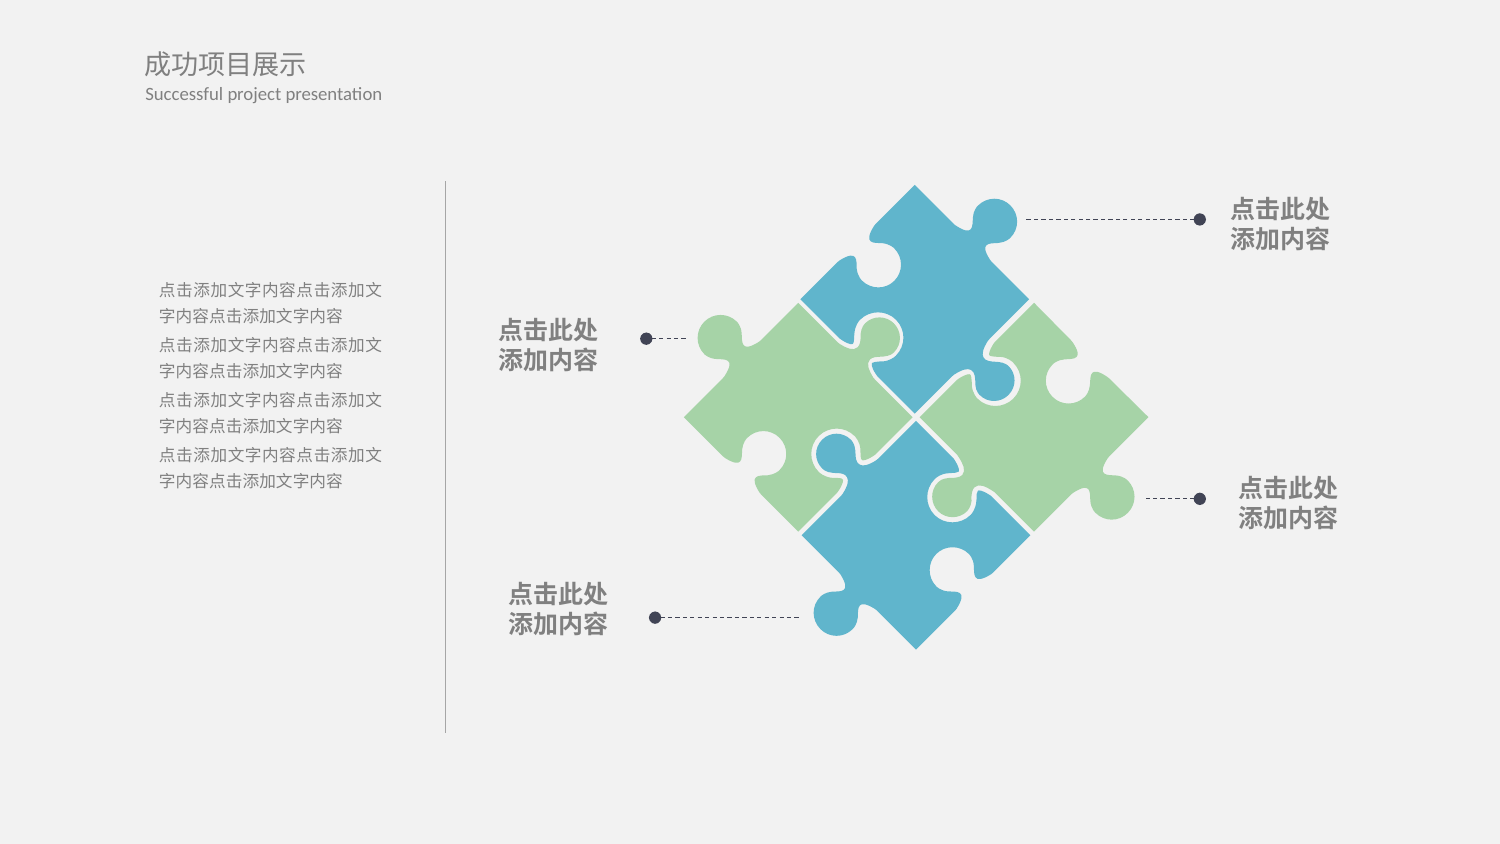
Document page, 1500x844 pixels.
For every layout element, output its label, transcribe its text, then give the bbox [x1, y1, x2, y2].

text_box 点击添加文字内容点击添加文字内容点击添加文字内容 点击添加文字内容点击添加文字内容点击添加文字内容 点击添加文字内容点击添加文字内容点击添加文字内容 点击添加文字内容点击添加文字内容点击添加文字内容 [147, 268, 394, 688]
text_box 点击此处 添加内容 [497, 572, 620, 644]
text_box 点击此处 添加内容 [1227, 467, 1351, 539]
text_box 点击此处 添加内容 [487, 308, 611, 380]
text_box [799, 418, 1033, 652]
text_box [798, 182, 1032, 416]
text_box [681, 300, 915, 534]
text_box [917, 300, 1151, 534]
text_box 点击此处 添加内容 [1219, 187, 1342, 259]
